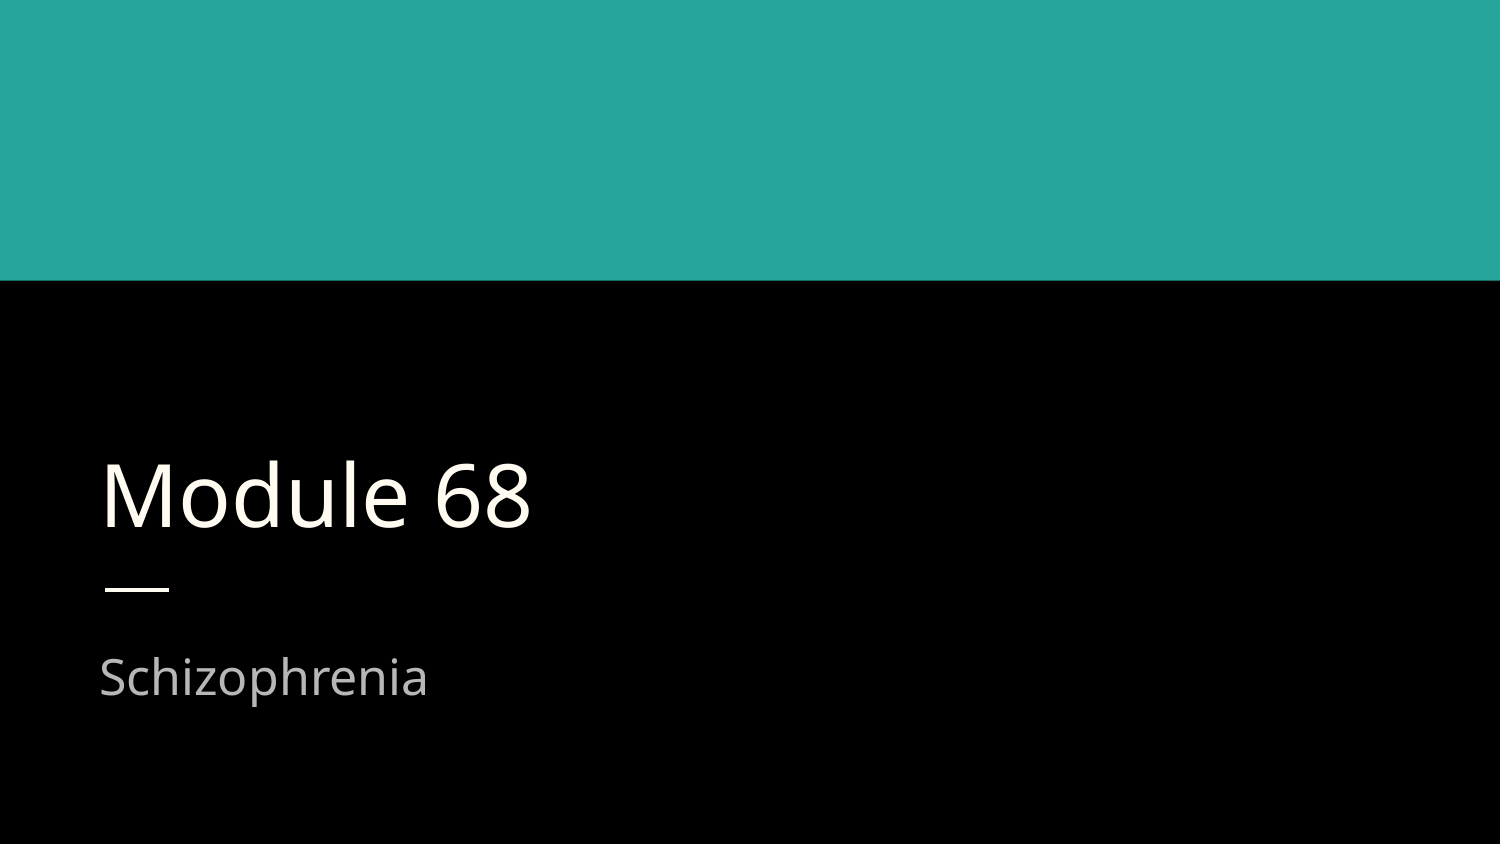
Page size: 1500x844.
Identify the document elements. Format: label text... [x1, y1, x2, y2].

title Module 68 [84, 310, 1416, 561]
subtitle Schizophrenia [84, 630, 1416, 760]
